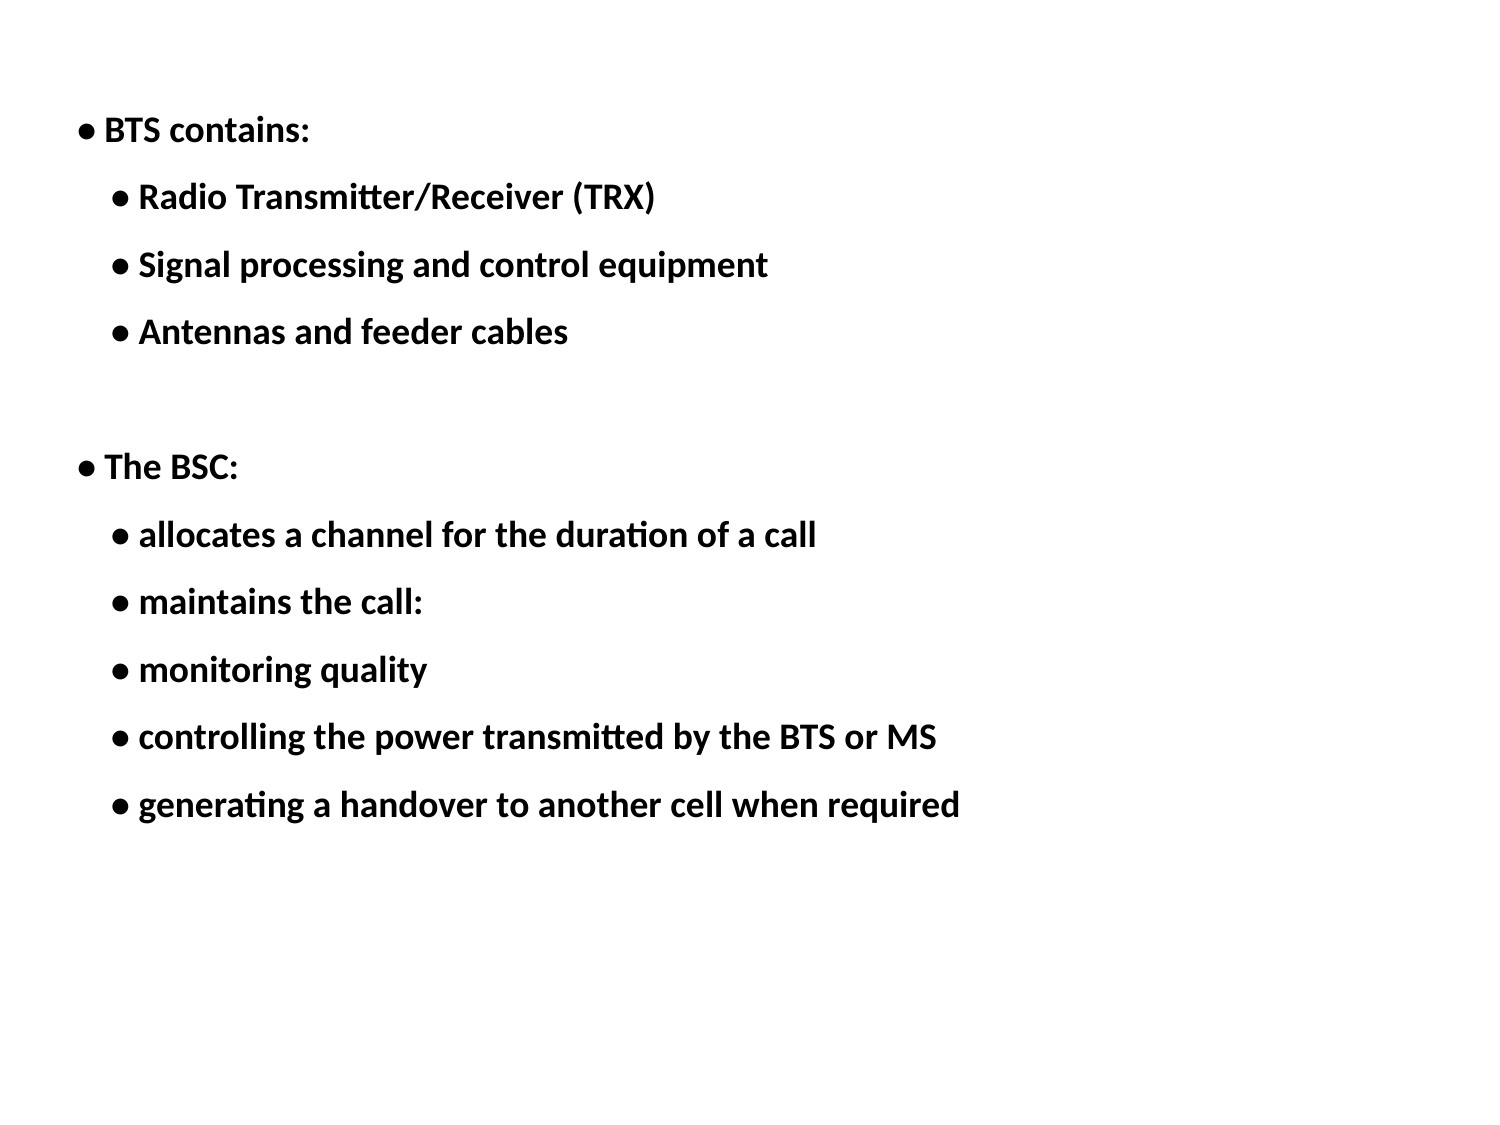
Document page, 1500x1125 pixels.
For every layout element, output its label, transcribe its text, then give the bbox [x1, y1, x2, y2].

text_box • BTS contains: • Radio Transmitter/Receiver (TRX) • Signal processing and control equipment • Antennas and feeder cables • The BSC: • allocates a channel for the duration of a call • maintains the call: • monitoring quality • controlling the power transmitted by the BTS or MS • generating a handover to another cell when required [62, 75, 1375, 833]
